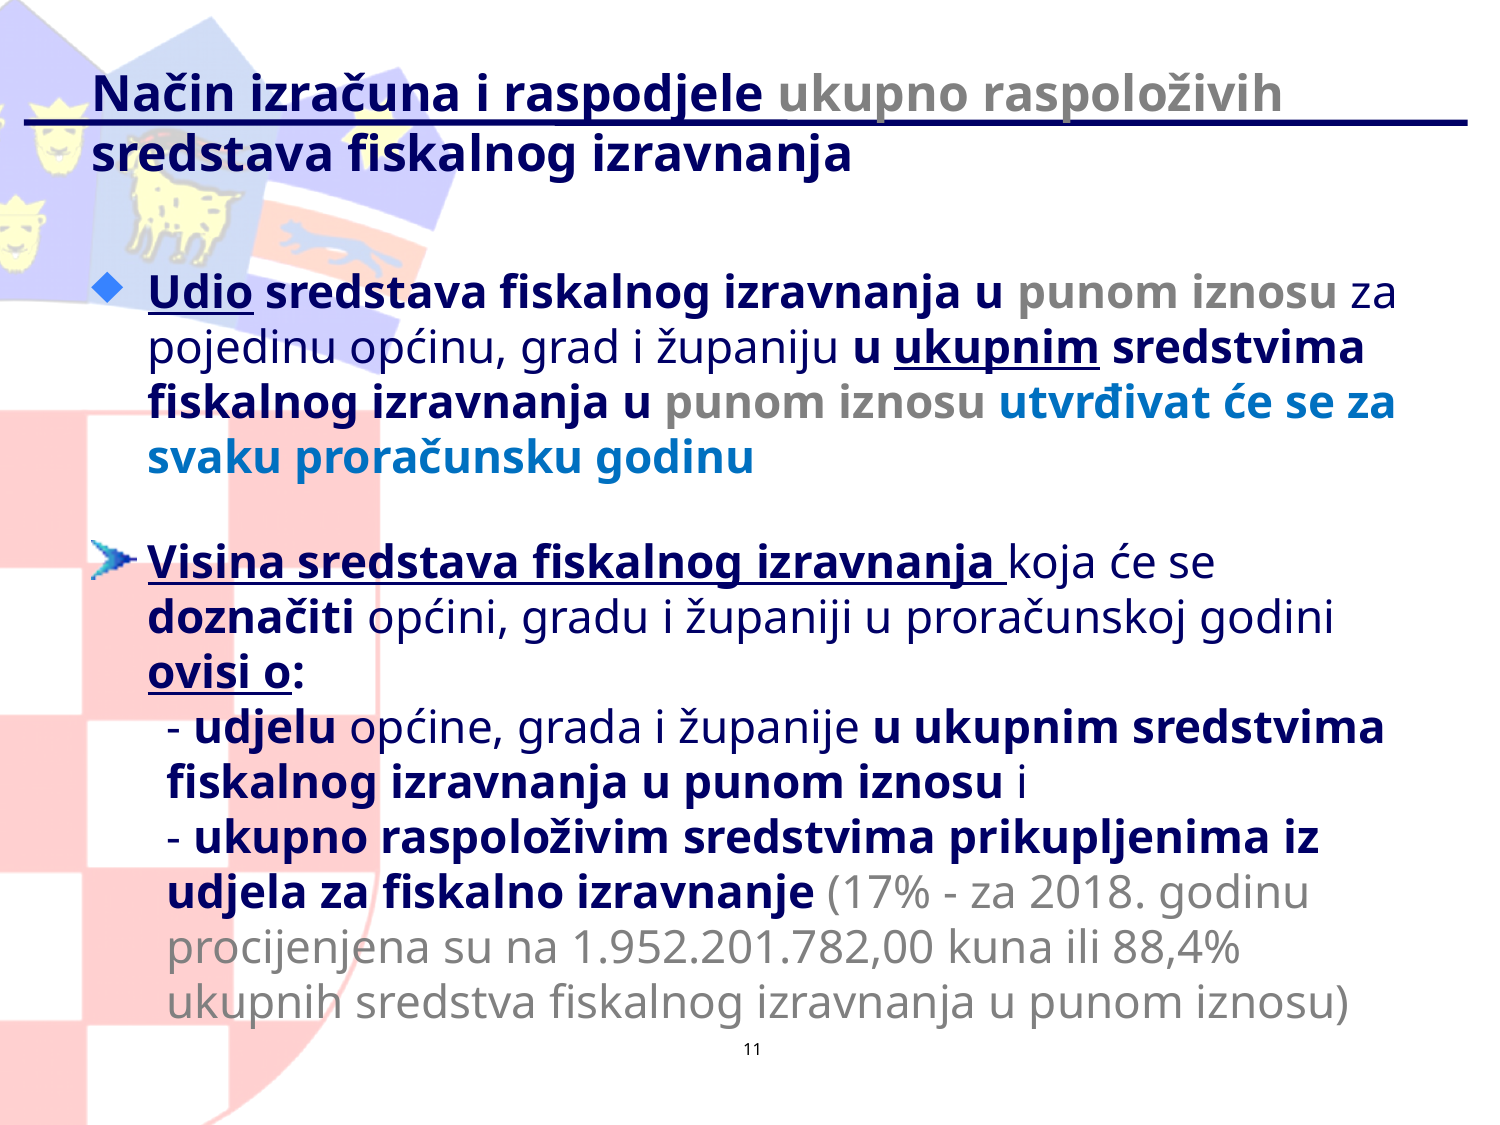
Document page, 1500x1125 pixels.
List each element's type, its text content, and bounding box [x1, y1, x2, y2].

picture [91, 540, 137, 580]
slide_number 11 [741, 1041, 763, 1062]
title Način izračuna i raspodjele ukupno raspoloživih sredstava fiskalnog izravnanja [76, 54, 1412, 185]
list Udio sredstava fiskalnog izravnanja u punom iznosu za pojedinu općinu, grad i županiju u ukupnim sredstvima fiskalnog izravnanja u punom iznosu utvrđivat će se za svaku proračunsku godinu Visina sredstava fiskalnog izravnanja koja će se doznačiti općini, gradu i županiji u proračunskoj godini ovisi o: - udjelu općine, grada i županije u ukupnim sredstvima fiskalnog izravnanja u punom iznosu i - ukupno raspoloživim sredstvima prikupljenima iz udjela za fiskalno izravnanje (17% - za 2018. godinu procijenjena su na 1.952.201.782,00 kuna ili 88,4% ukupnih sredstva fiskalnog izravnanja u punom iznosu) [76, 255, 1436, 1047]
